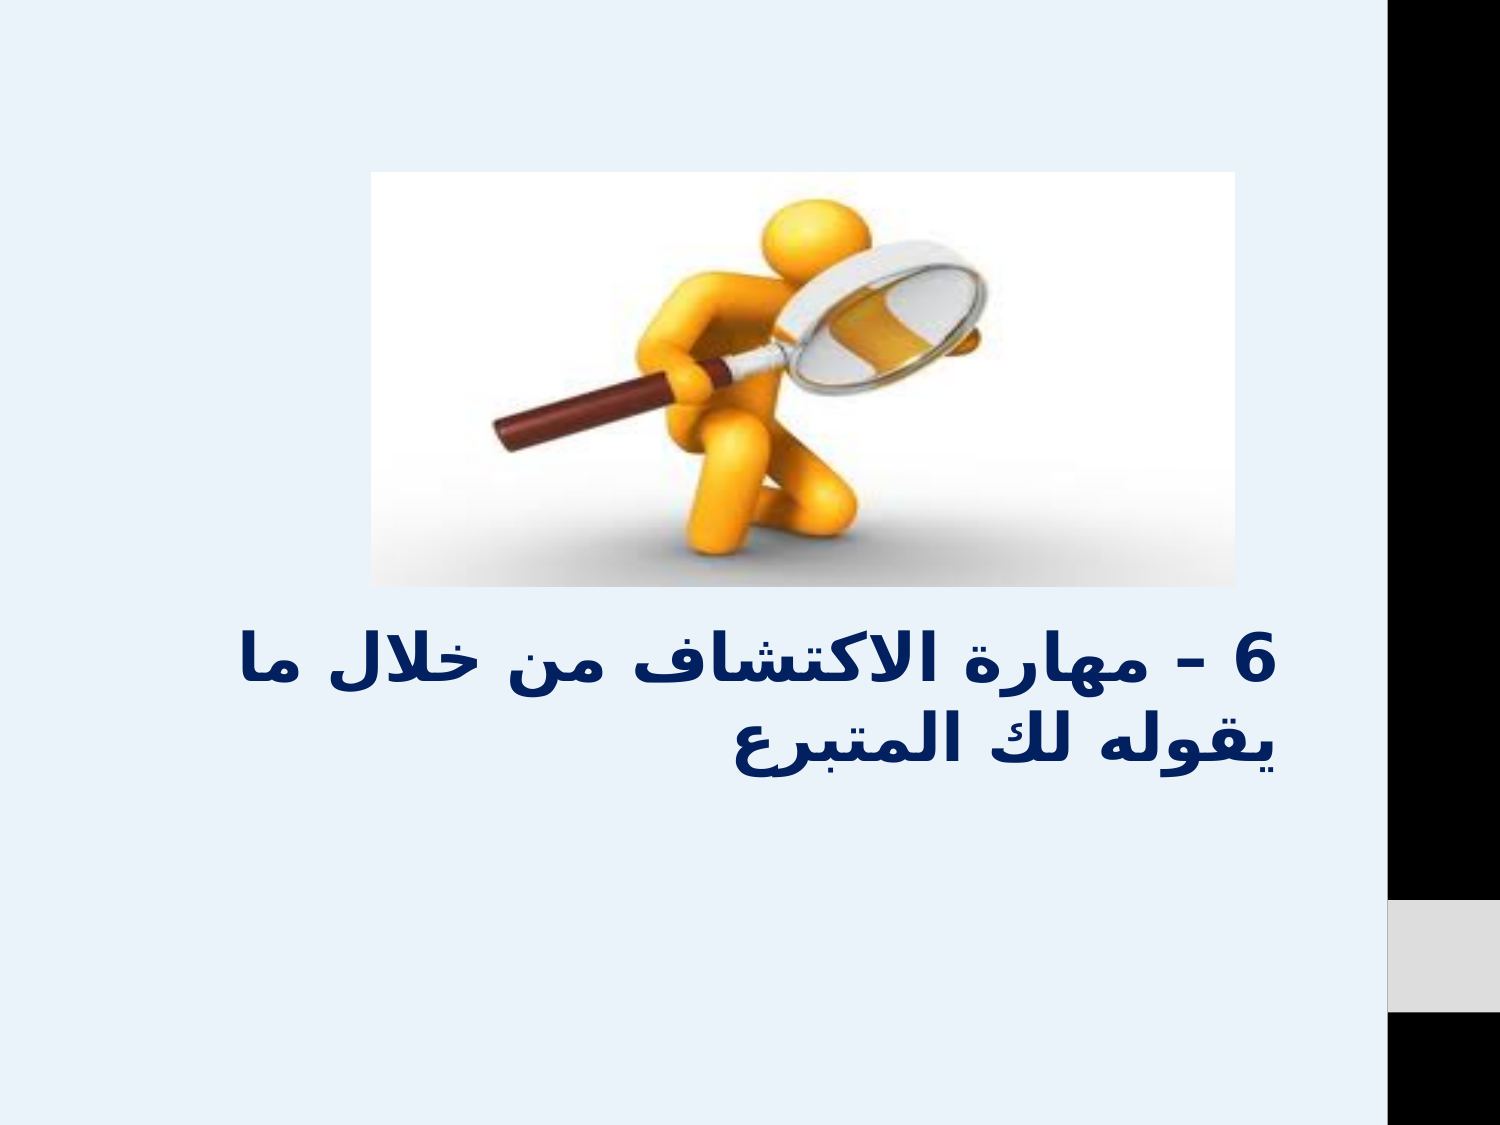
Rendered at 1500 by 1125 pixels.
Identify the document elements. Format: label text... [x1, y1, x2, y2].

text_box 6 – مهارة الاكتشاف من خلال ما يقوله لك المتبرع [123, 527, 1294, 782]
picture [371, 172, 1235, 587]
